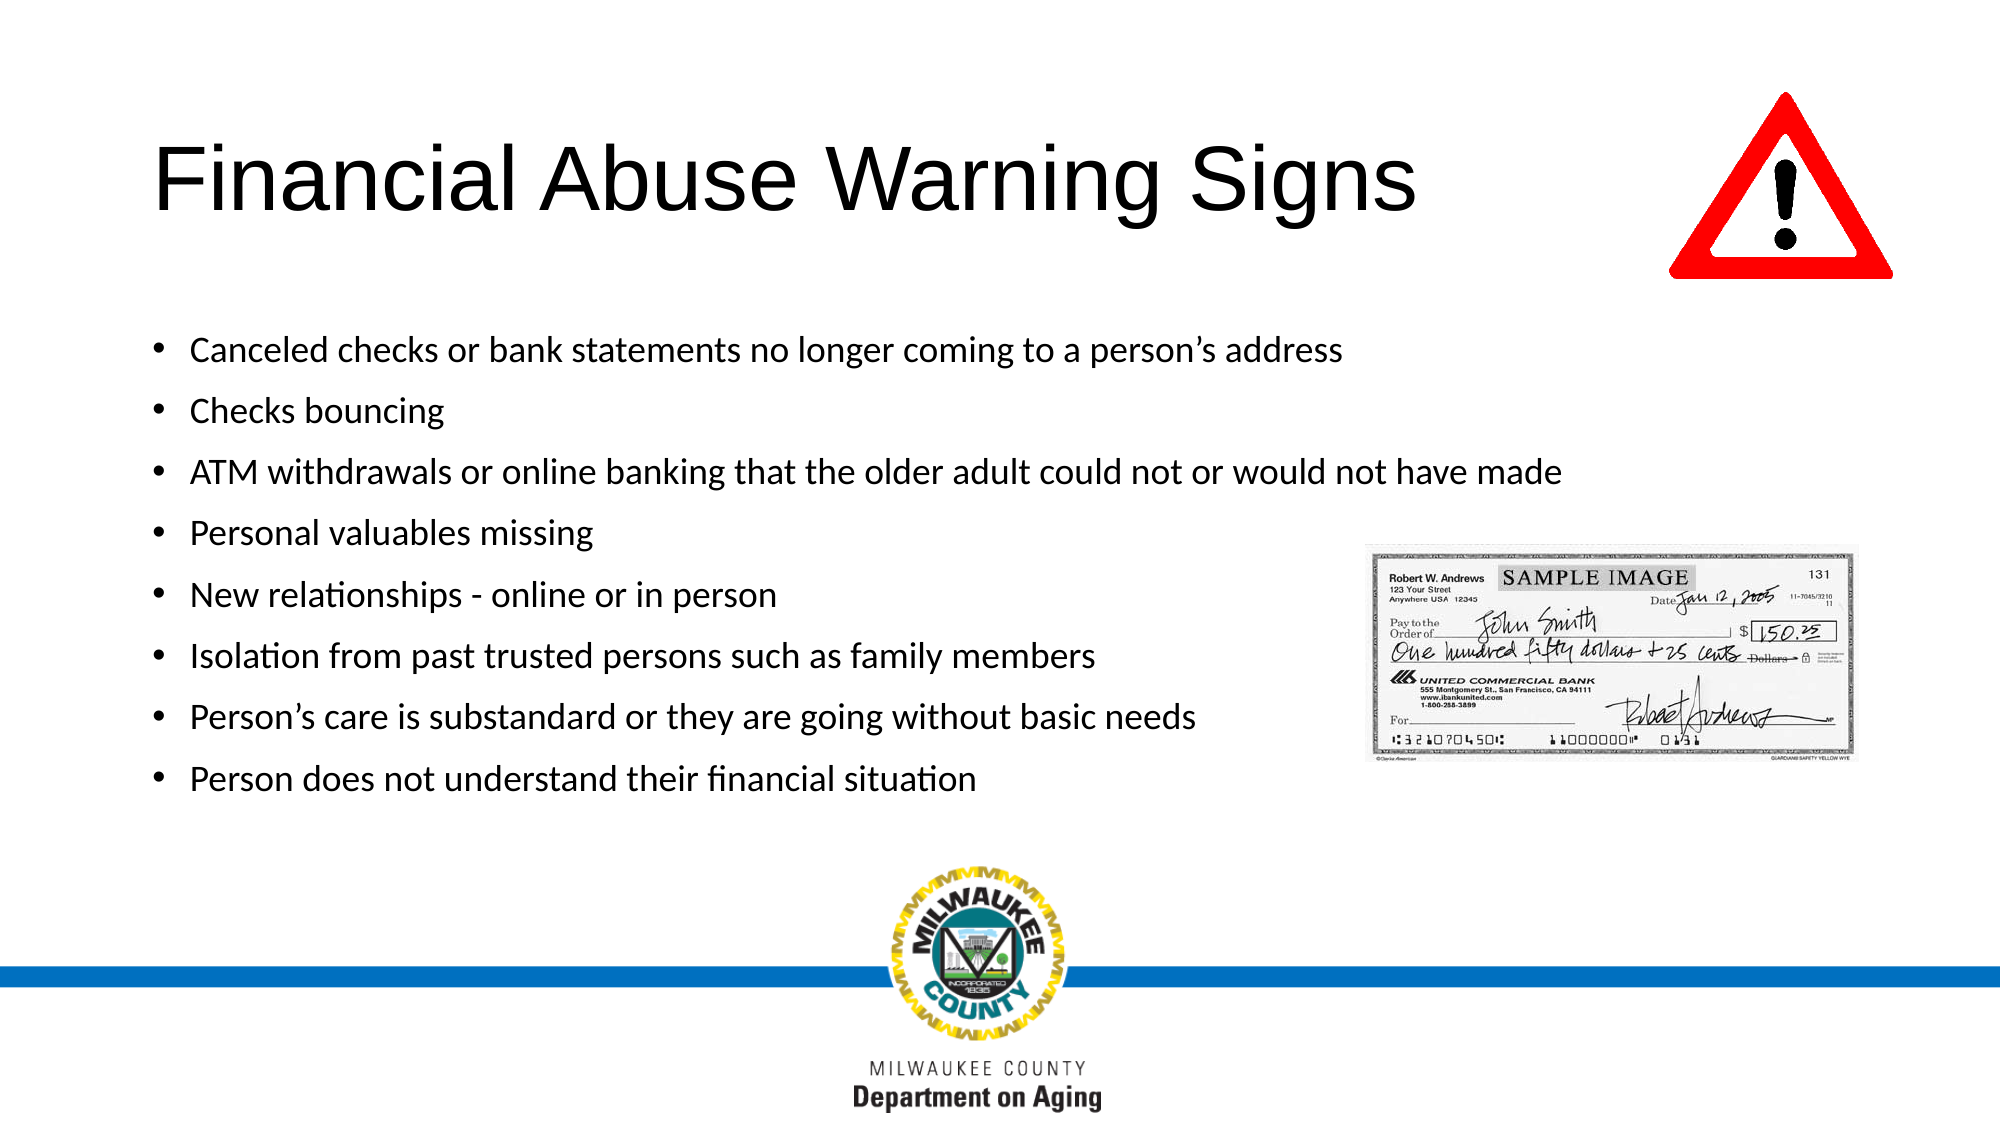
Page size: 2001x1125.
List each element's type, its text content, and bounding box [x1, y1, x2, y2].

title Financial Abuse Warning Signs [137, 72, 1670, 232]
picture [854, 947, 1101, 1113]
picture [1365, 543, 1859, 762]
picture [1669, 92, 1893, 279]
list Canceled checks or bank statements no longer coming to a person’s address Checks bouncing ATM withdrawals or online banking that the older adult could not or would not have made Personal valuables missing New relationships - online or in person Isolation from past trusted persons such as family members Person’s care is substandard or they are going without basic needs Person does not understand their financial situation [137, 232, 1863, 947]
